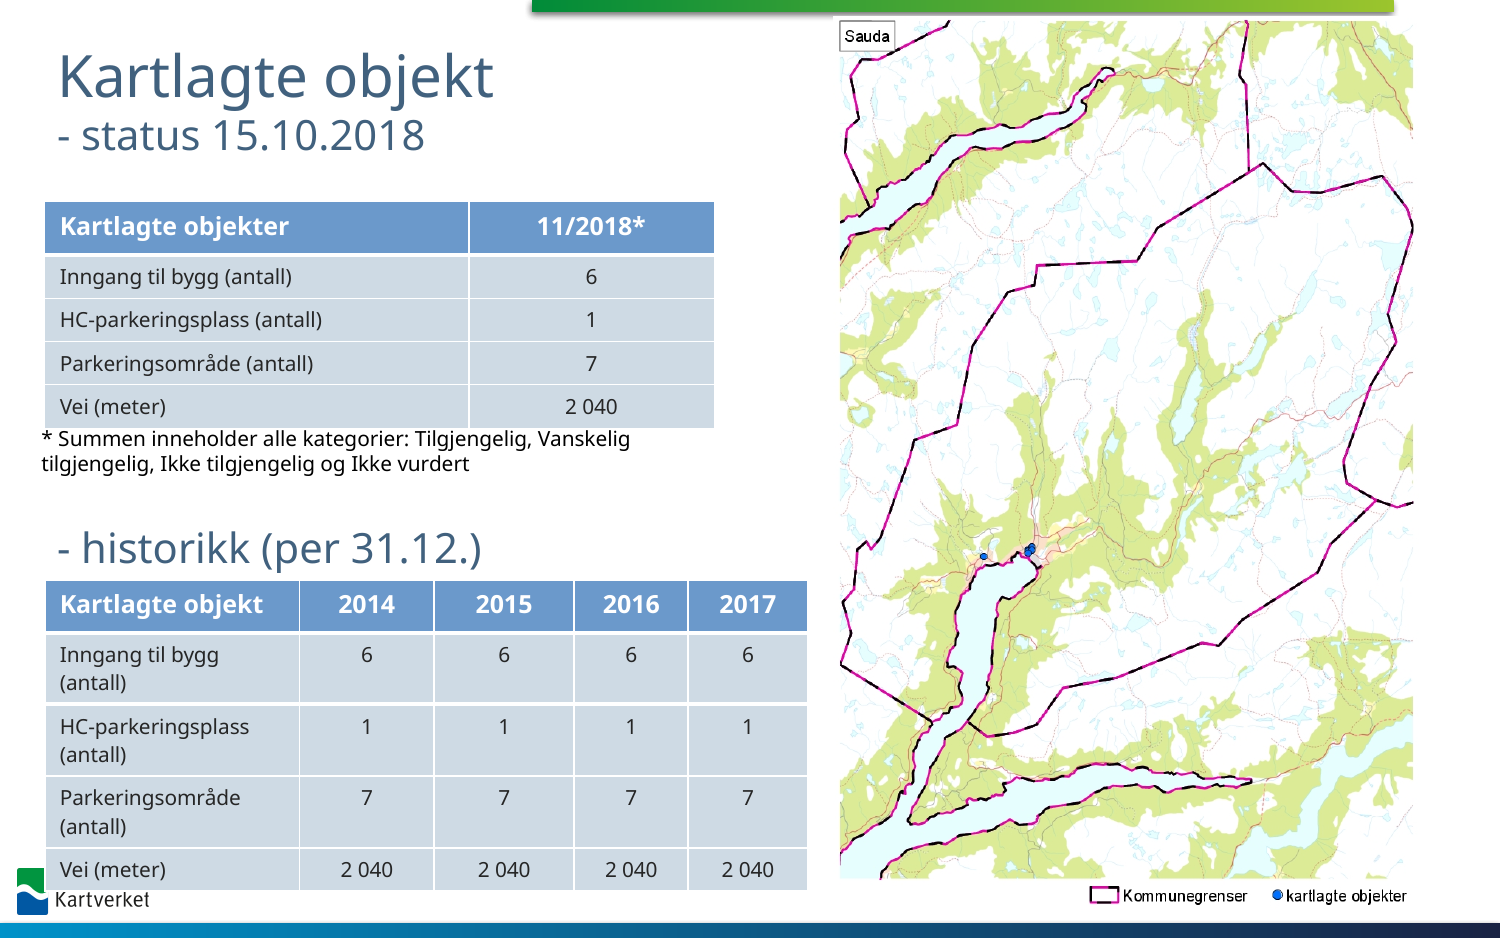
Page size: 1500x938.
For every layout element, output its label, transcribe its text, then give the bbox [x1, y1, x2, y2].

table_cell HC-parkeringsplass (antall) [46, 706, 299, 775]
table_cell Inngang til bygg (antall) [46, 635, 299, 702]
table_cell 2 040 [300, 849, 433, 890]
table_cell Vei (meter) [45, 385, 468, 417]
table_header 2016 [575, 581, 687, 631]
table_cell 2 040 [689, 849, 807, 890]
table_cell 2 040 [435, 849, 573, 890]
table_cell 1 [435, 706, 573, 775]
table_header Kartlagte objekter [45, 202, 468, 253]
table_cell 6 [689, 635, 807, 702]
picture [833, 16, 1419, 913]
table_cell 7 [435, 777, 573, 847]
table_header 11/2018* [470, 202, 714, 253]
table_cell 7 [575, 777, 687, 847]
text_box Kartlagte objekt - status 15.10.2018 [42, 24, 828, 167]
table_cell Parkeringsområde (antall) [46, 777, 299, 847]
table_cell 2 040 [470, 385, 714, 428]
table_cell 1 [470, 299, 714, 341]
table_cell 6 [575, 635, 687, 702]
table_cell Inngang til bygg (antall) [45, 257, 468, 298]
table_cell 6 [300, 635, 433, 702]
table_cell 7 [470, 342, 714, 384]
table_cell HC-parkeringsplass (antall) [45, 299, 468, 341]
table_cell 6 [435, 635, 573, 702]
text_box * Summen inneholder alle kategorier: Tilgjengelig, Vanskelig tilgjengelig, Ikke tilgjengelig og Ikke vurdert [26, 417, 711, 483]
table_cell 1 [300, 706, 433, 775]
table_cell 6 [470, 257, 714, 298]
table_cell 7 [689, 777, 807, 847]
table_cell 7 [300, 777, 433, 847]
table_header 2015 [435, 581, 573, 631]
table_cell 2 040 [575, 849, 687, 890]
table_cell 1 [689, 706, 807, 775]
table_header 2017 [689, 581, 807, 631]
table_header Kartlagte objekt [46, 581, 299, 631]
table_cell Vei (meter) [46, 849, 299, 890]
text_box - historikk (per 31.12.) [42, 496, 828, 580]
table_header 2014 [300, 581, 433, 631]
table_cell Parkeringsområde (antall) [45, 342, 468, 384]
table_cell 1 [575, 706, 687, 775]
